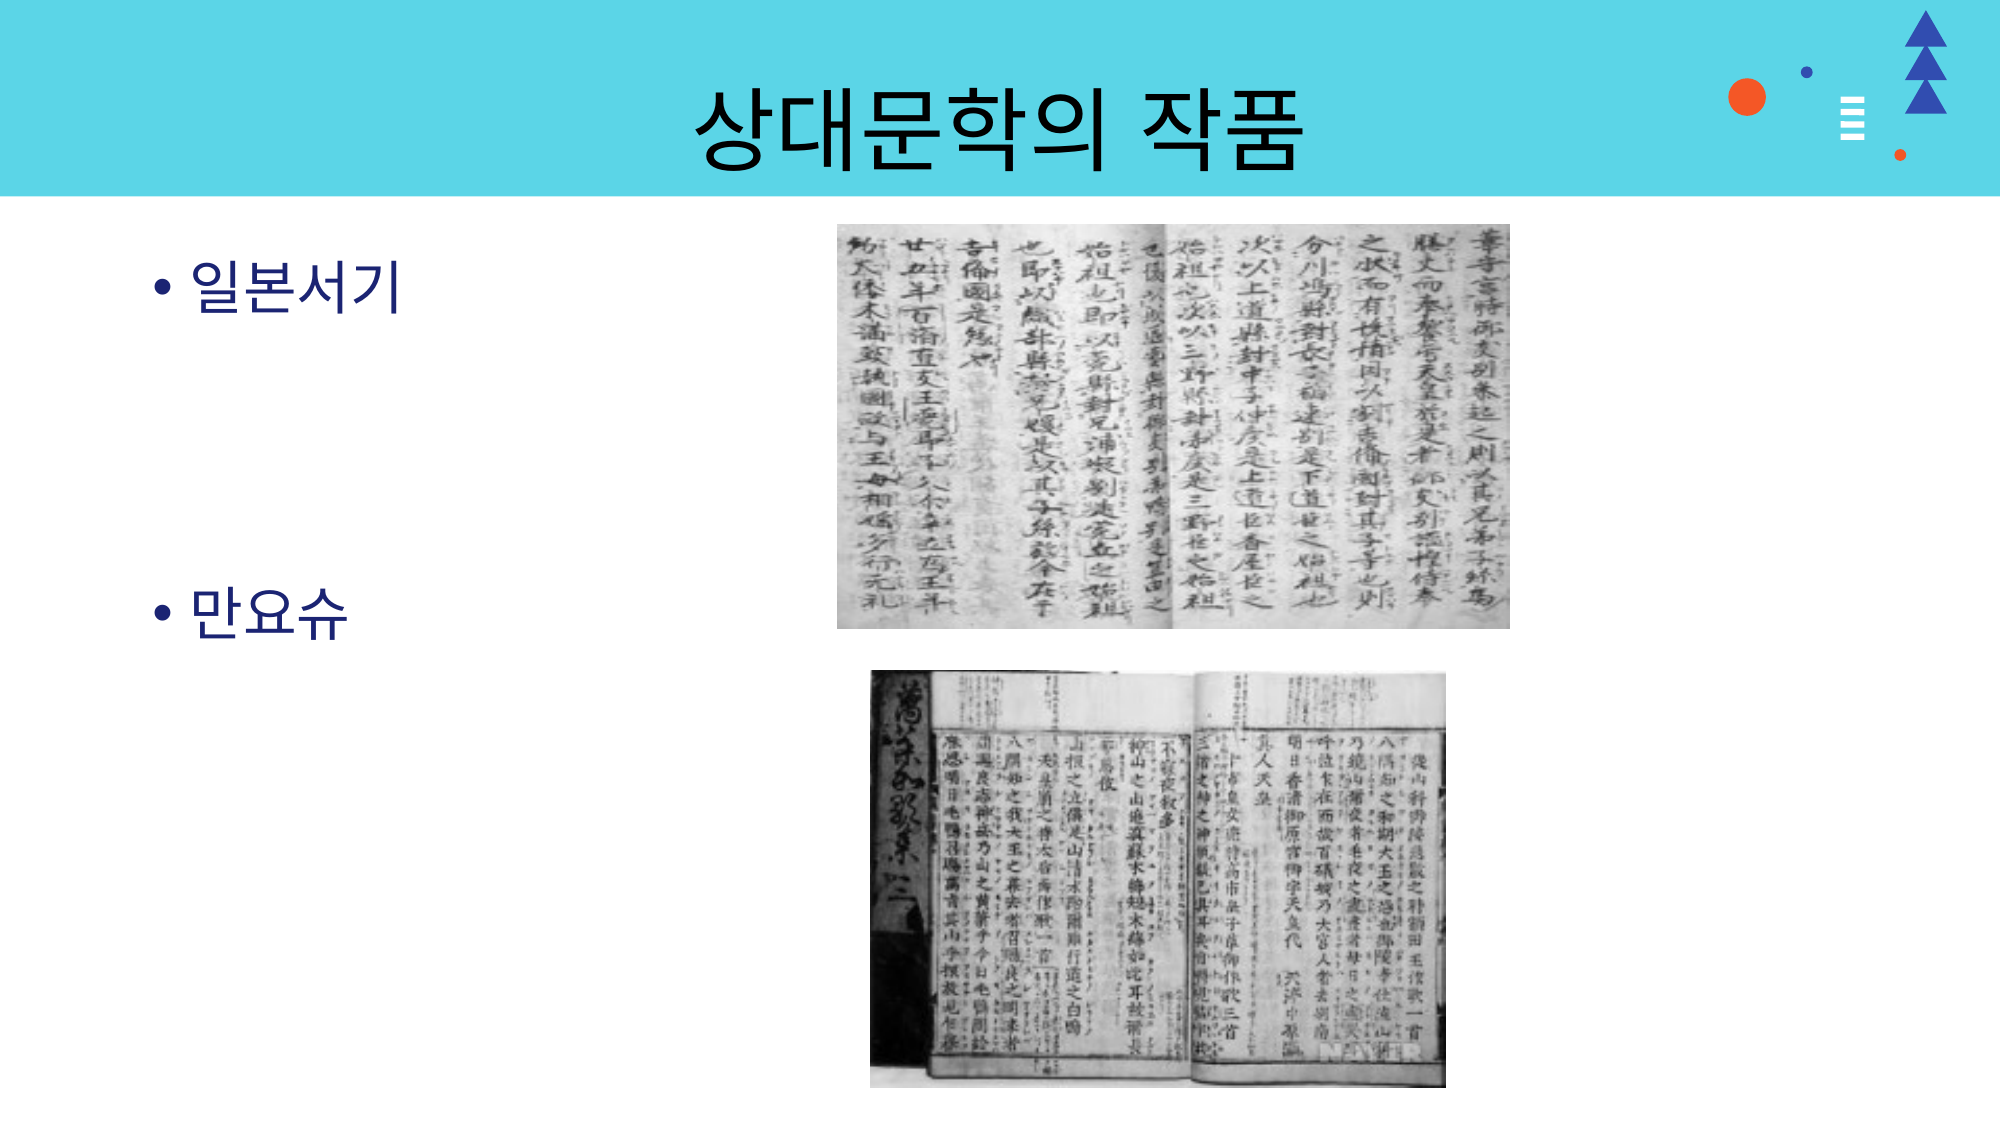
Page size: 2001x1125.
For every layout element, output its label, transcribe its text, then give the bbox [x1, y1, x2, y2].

picture [870, 670, 1446, 1088]
list 일본서기 만요슈 [137, 243, 1863, 1014]
picture [837, 224, 1510, 629]
title 상대문학의 작품 [137, 59, 1863, 197]
